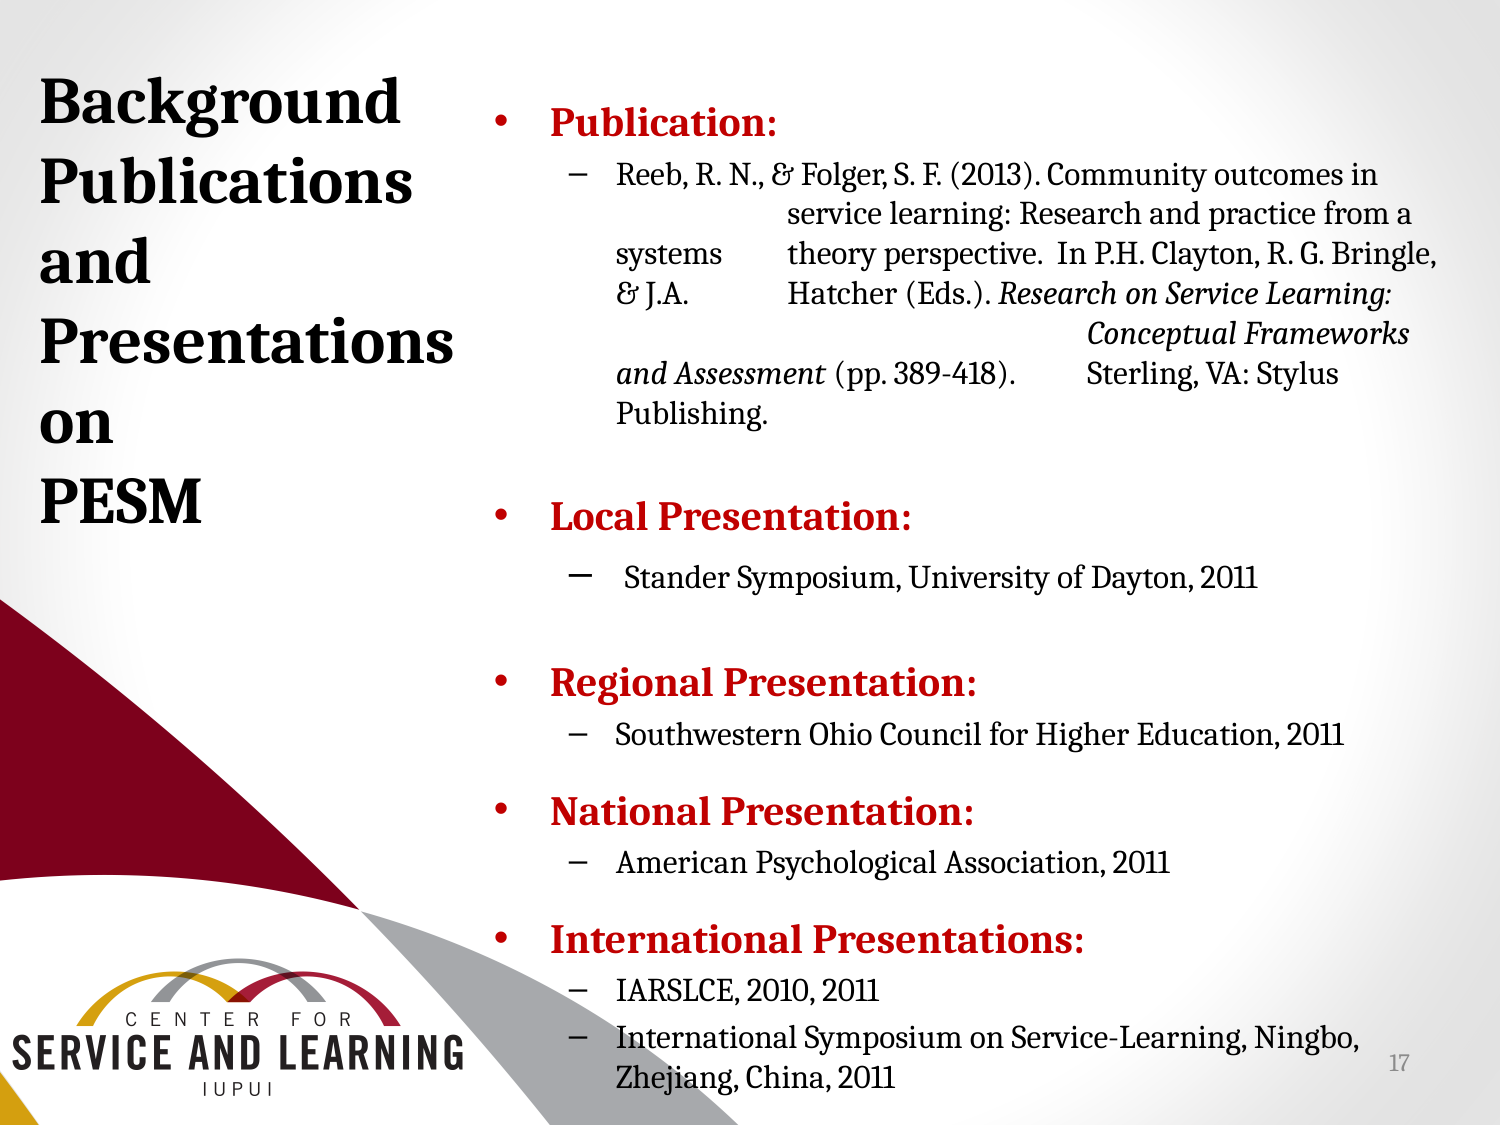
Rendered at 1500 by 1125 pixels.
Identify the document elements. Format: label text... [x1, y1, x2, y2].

picture [0, 0, 1500, 1125]
list Publication: Reeb, R. N., & Folger, S. F. (2013). Community outcomes in service learning: Research and practice from a systems theory perspective. In P.H. Clayton, R. G. Bringle, & J.A. Hatcher (Eds.). Research on Service Learning: Conceptual Frameworks and Assessment (pp. 389-418). Sterling, VA: Stylus Publishing. Local Presentation: Stander Symposium, University of Dayton, 2011 Regional Presentation: Southwestern Ohio Council for Higher Education, 2011 National Presentation: American Psychological Association, 2011 International Presentations: IARSLCE, 2010, 2011 International Symposium on Service-Learning, Ningbo, Zhejiang, China, 2011 [478, 87, 1467, 1125]
slide_number 17 [1074, 1024, 1425, 1100]
text_box Background Publications and Presentations on PESM [24, 49, 472, 544]
